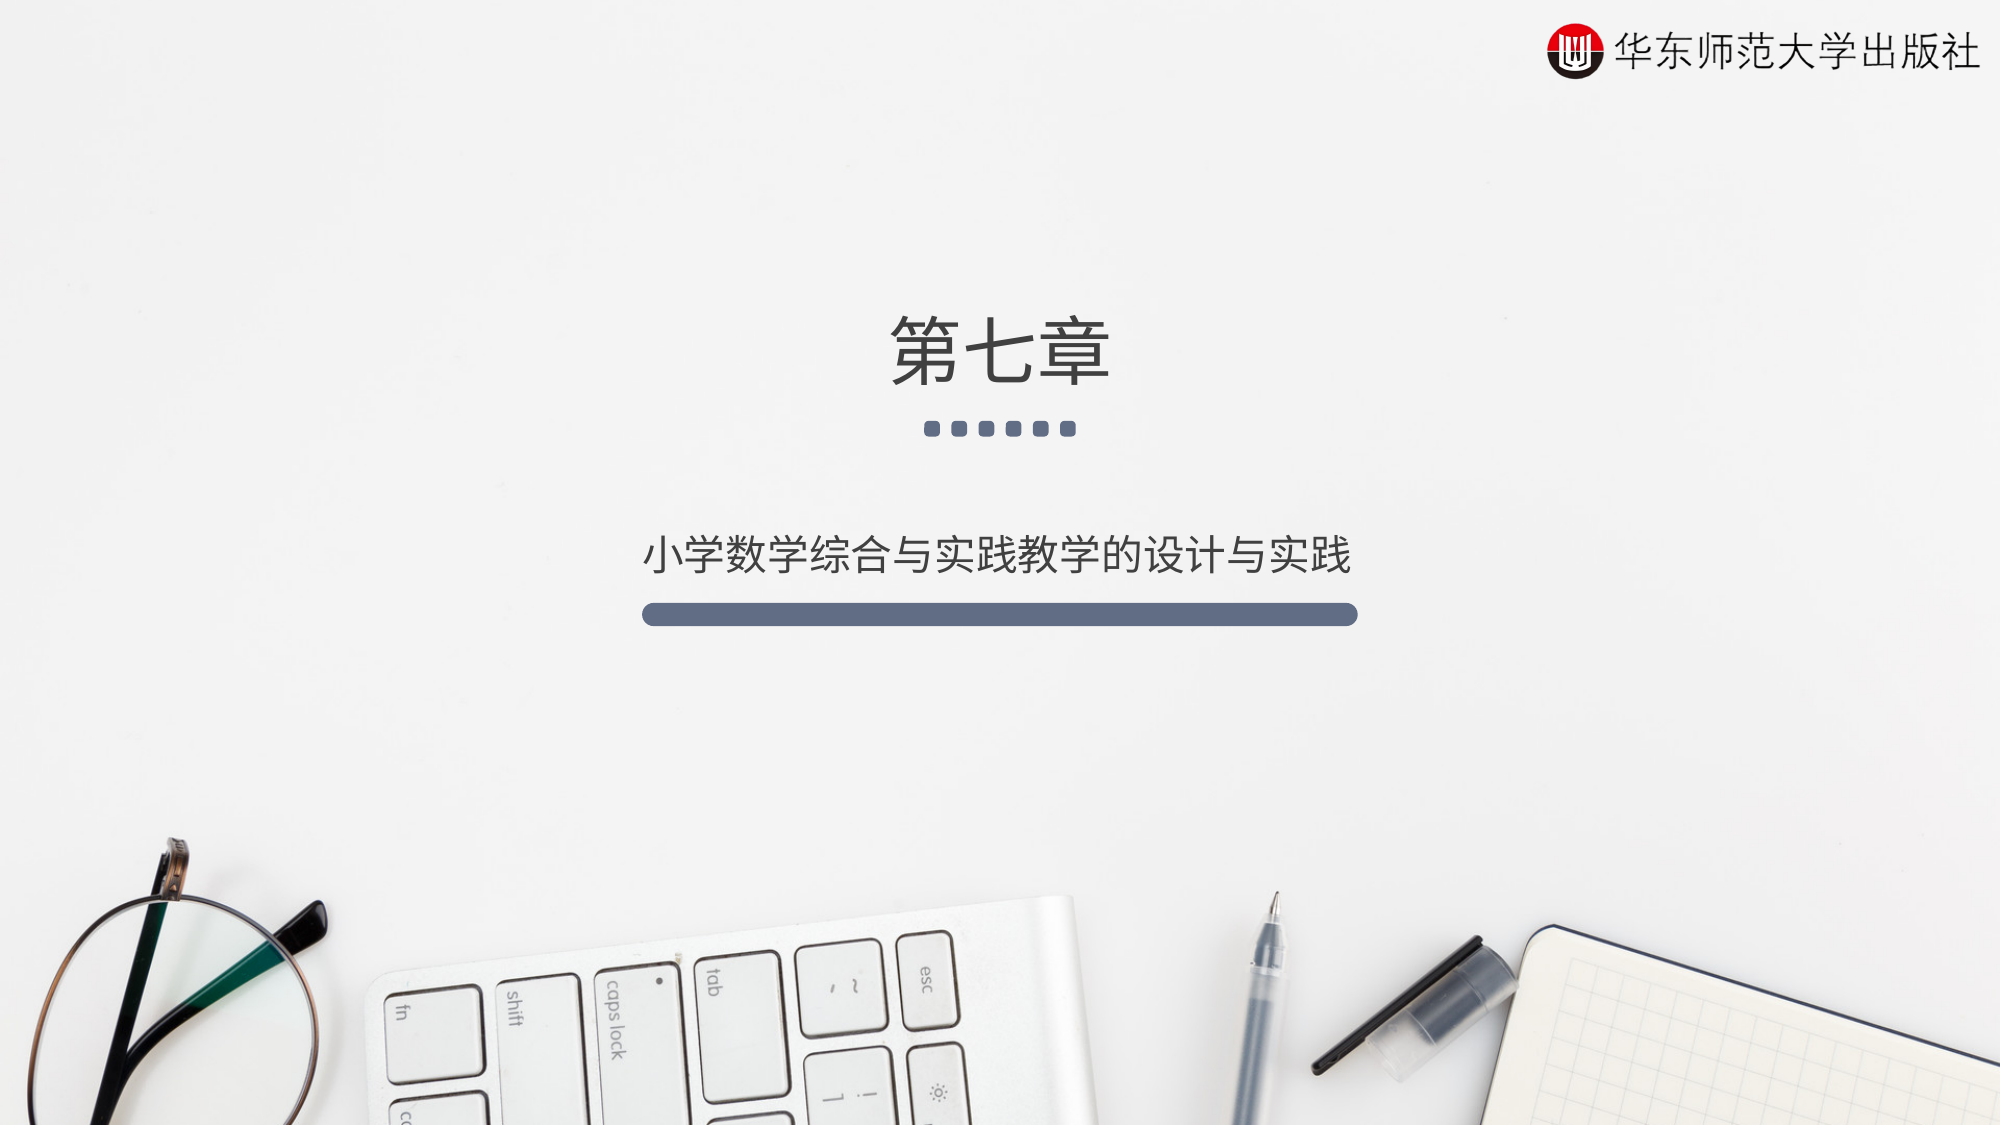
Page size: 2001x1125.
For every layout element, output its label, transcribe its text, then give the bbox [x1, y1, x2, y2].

text_box 第七章 [638, 296, 1361, 402]
picture [0, 0, 2000, 1125]
text_box [641, 601, 1359, 628]
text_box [1536, 13, 1989, 83]
text_box 小学数学综合与实践教学的设计与实践 [642, 528, 1358, 579]
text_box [924, 420, 1076, 437]
